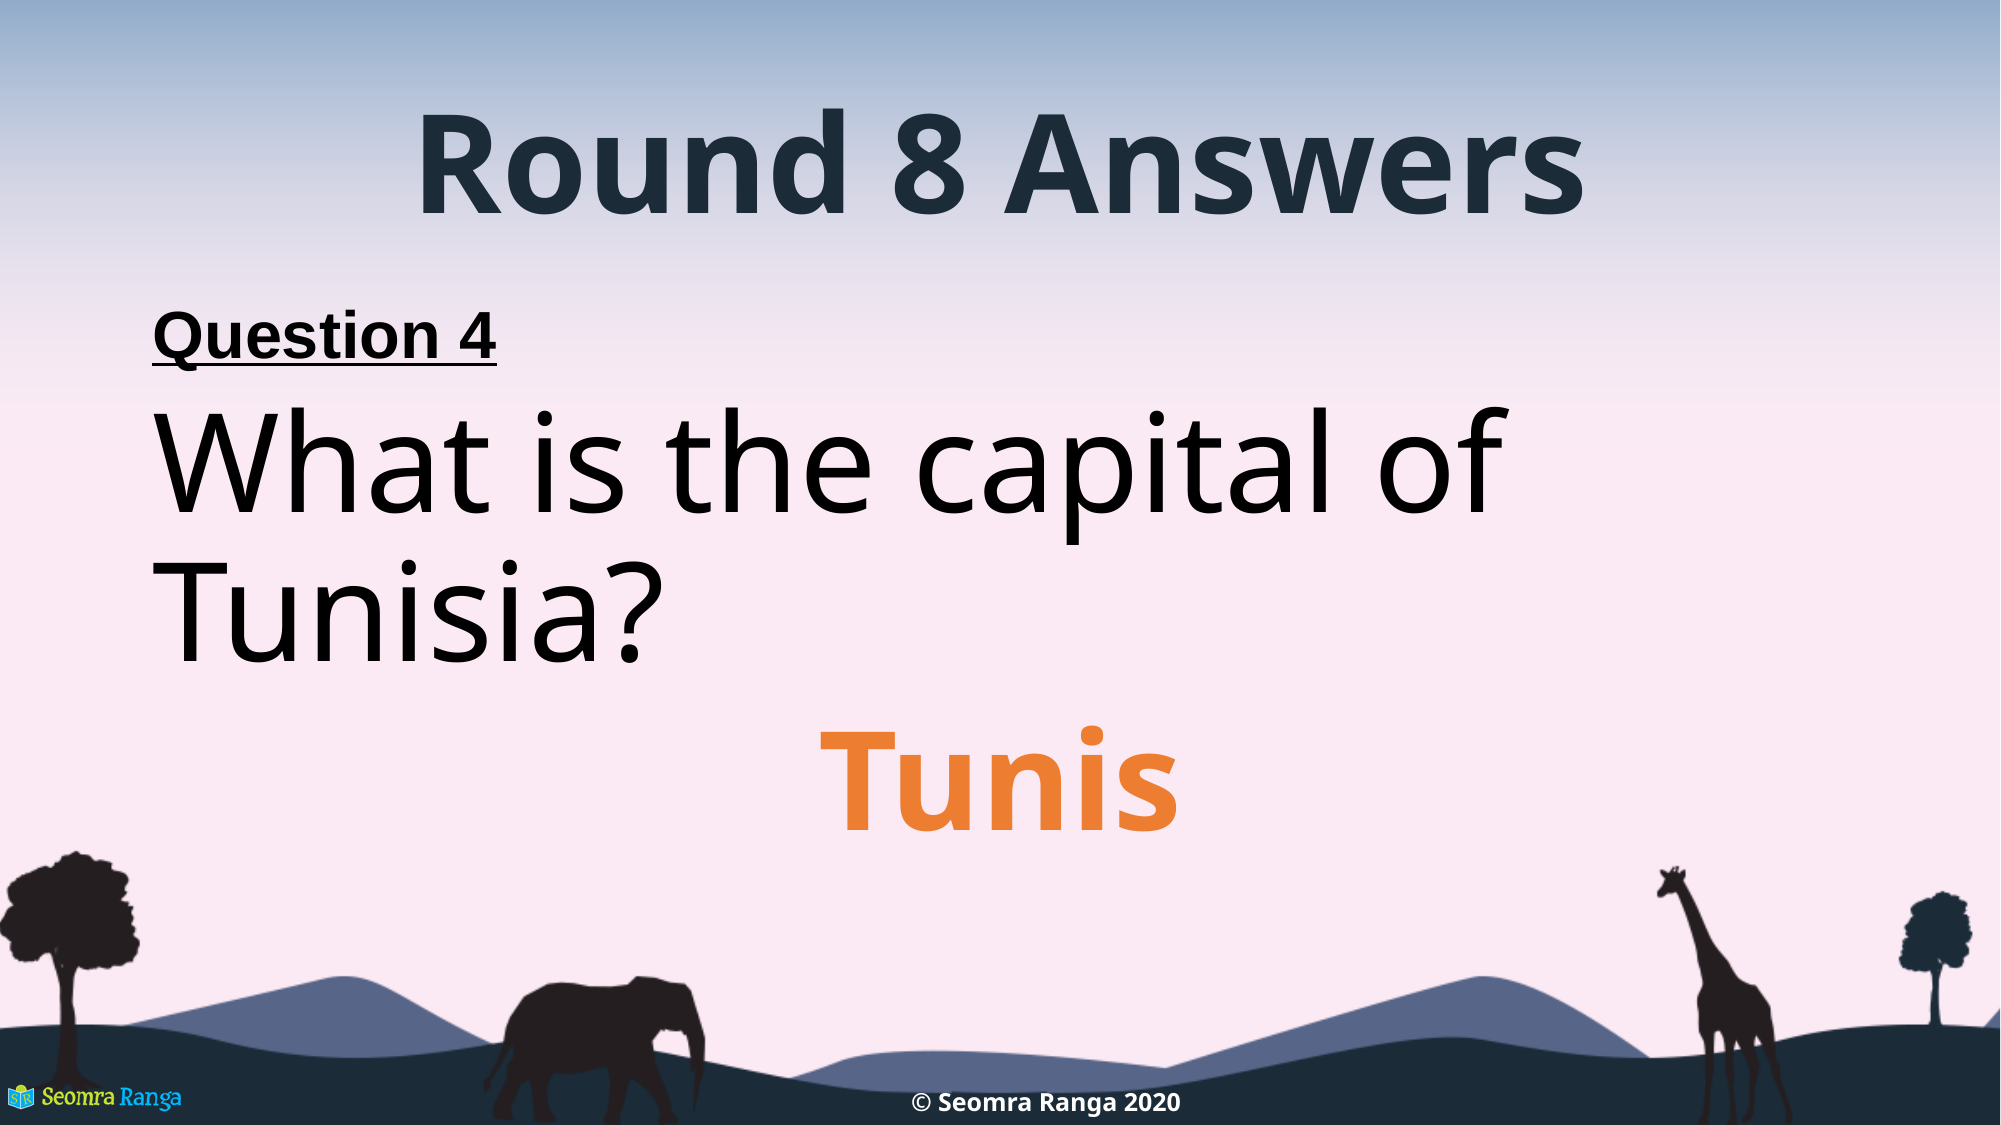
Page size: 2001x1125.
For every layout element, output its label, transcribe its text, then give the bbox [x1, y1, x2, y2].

picture [0, 0, 2001, 1125]
list Question 4 What is the capital of Tunisia? Tunis [137, 293, 1863, 1014]
text_box © Seomra Ranga 2020 www.seomraranga.com [762, 1079, 1330, 1125]
title Round 8 Answers [137, 59, 1863, 278]
